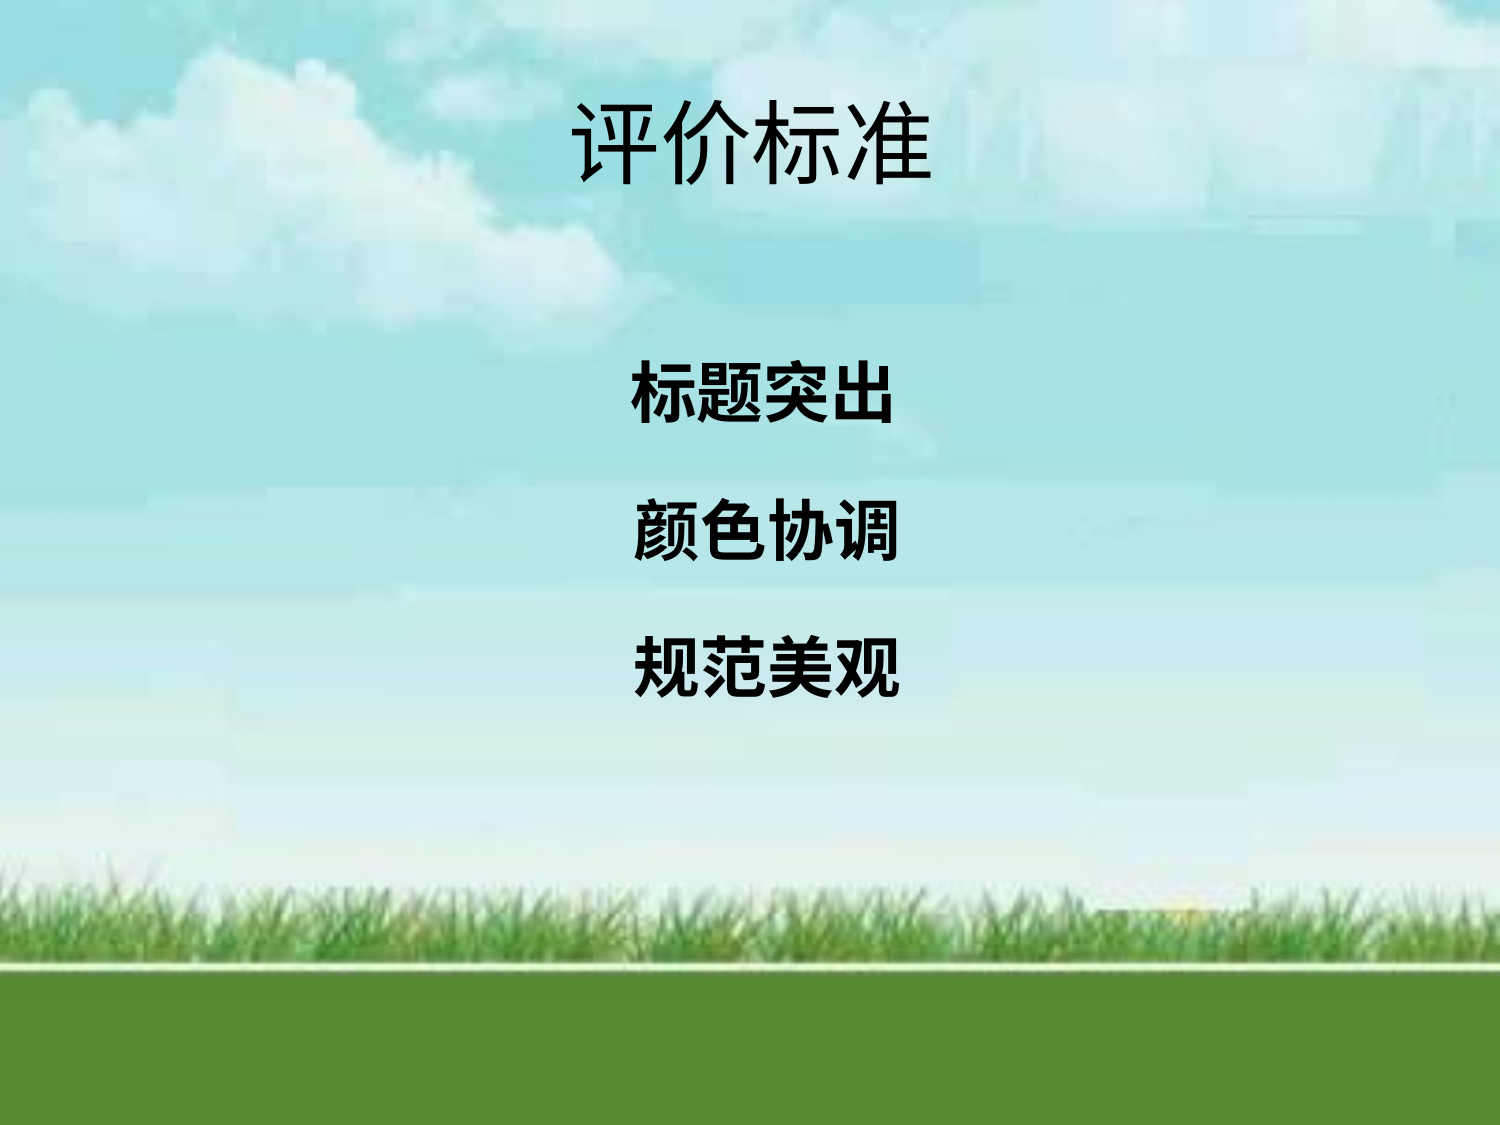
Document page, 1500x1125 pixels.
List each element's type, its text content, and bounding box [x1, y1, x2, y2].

picture [0, 0, 1500, 1125]
list 标题突出 颜色协调 规范美观 [111, 299, 1392, 1043]
title 评价标准 [76, 46, 1428, 235]
